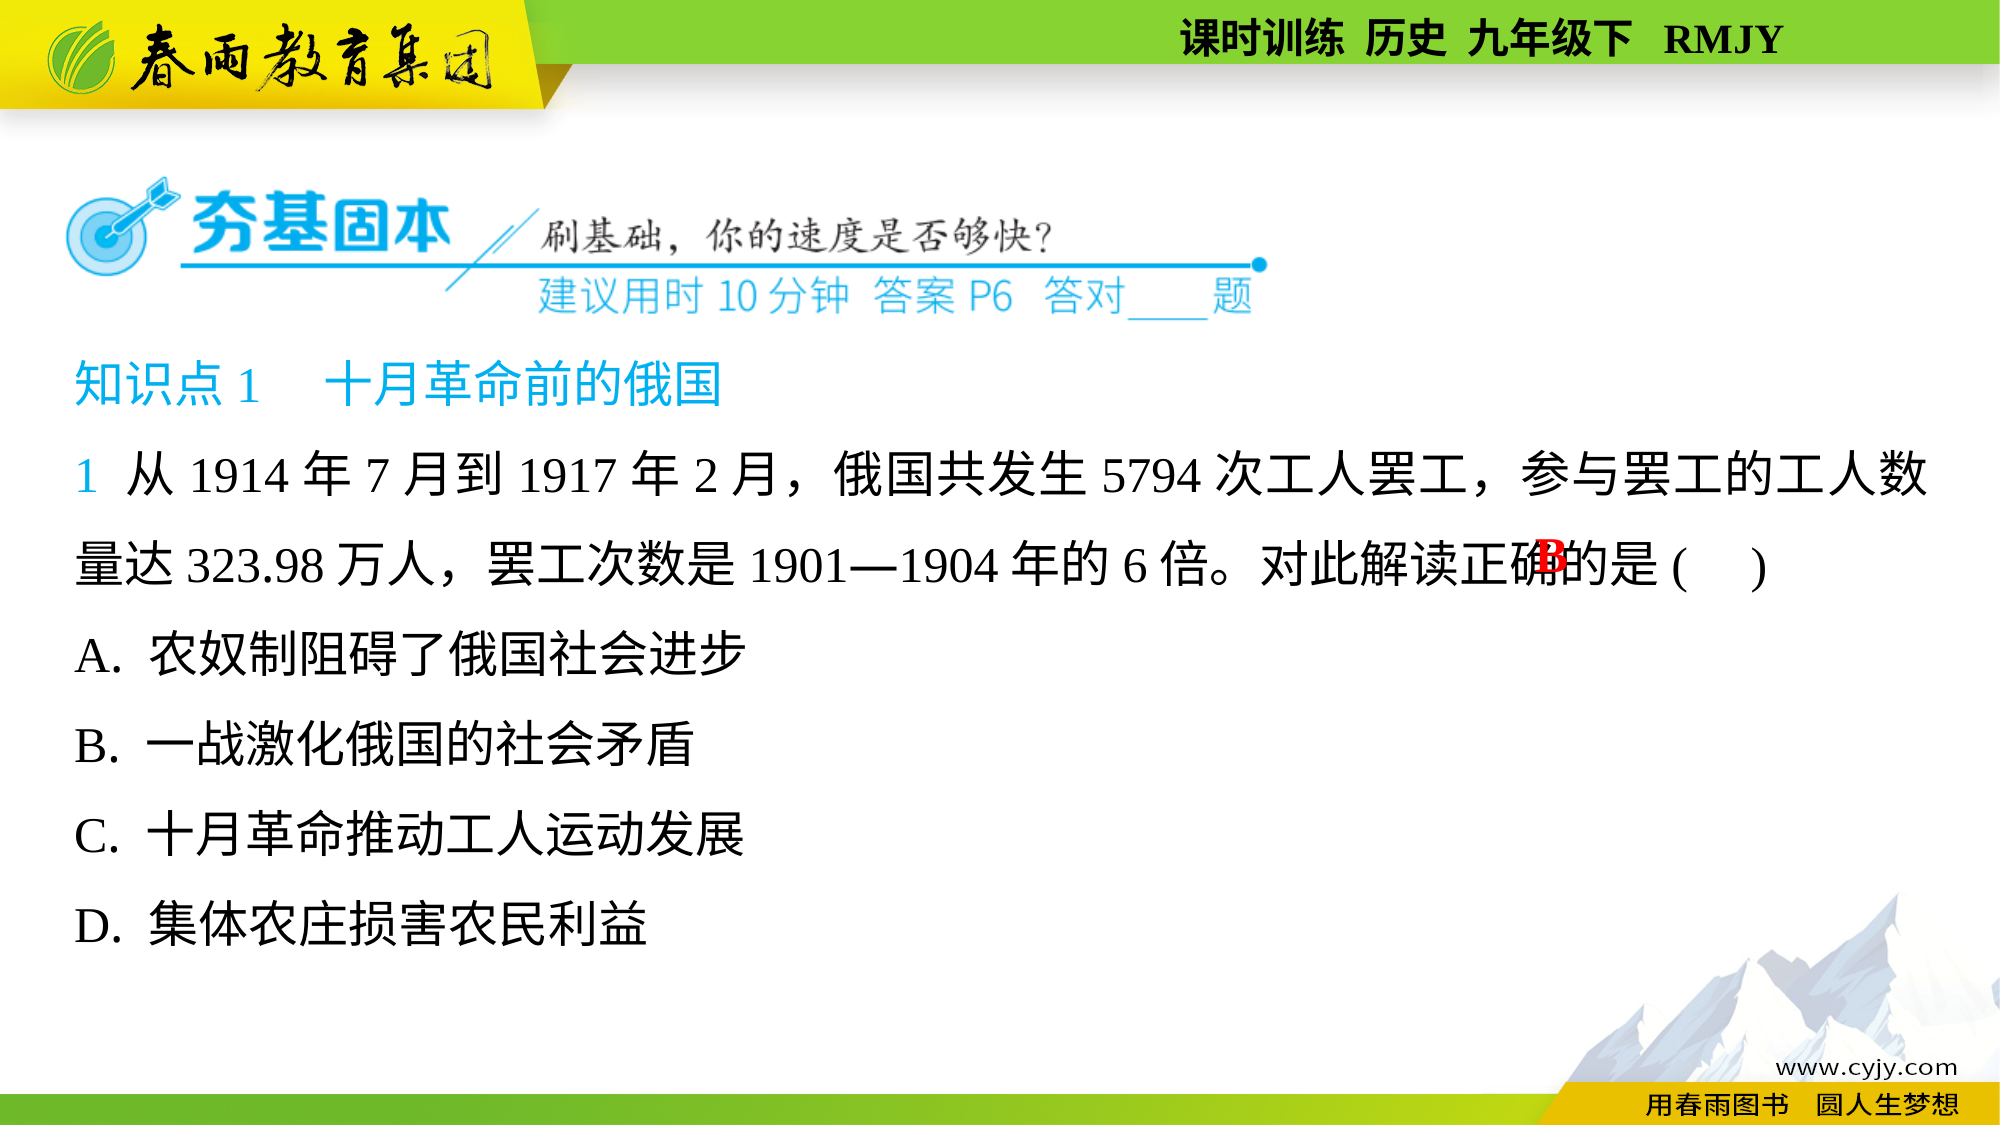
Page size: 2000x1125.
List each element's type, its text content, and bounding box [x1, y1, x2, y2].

picture [0, 0, 2000, 1125]
text_box B [1520, 515, 1584, 590]
list 知识点1 十月革命前的俄国 1 从1914年7月到1917年2月，俄国共发生5794次工人罢工，参与罢工的工人数量达323.98万人，罢工次数是1901—1904年的6倍。对此解读正确的是( ) A. 农奴制阻碍了俄国社会进步 B. 一战激化俄国的社会矛盾 C. 十月革命推动工人运动发展 D. 集体农庄损害农民利益 [59, 314, 1944, 966]
